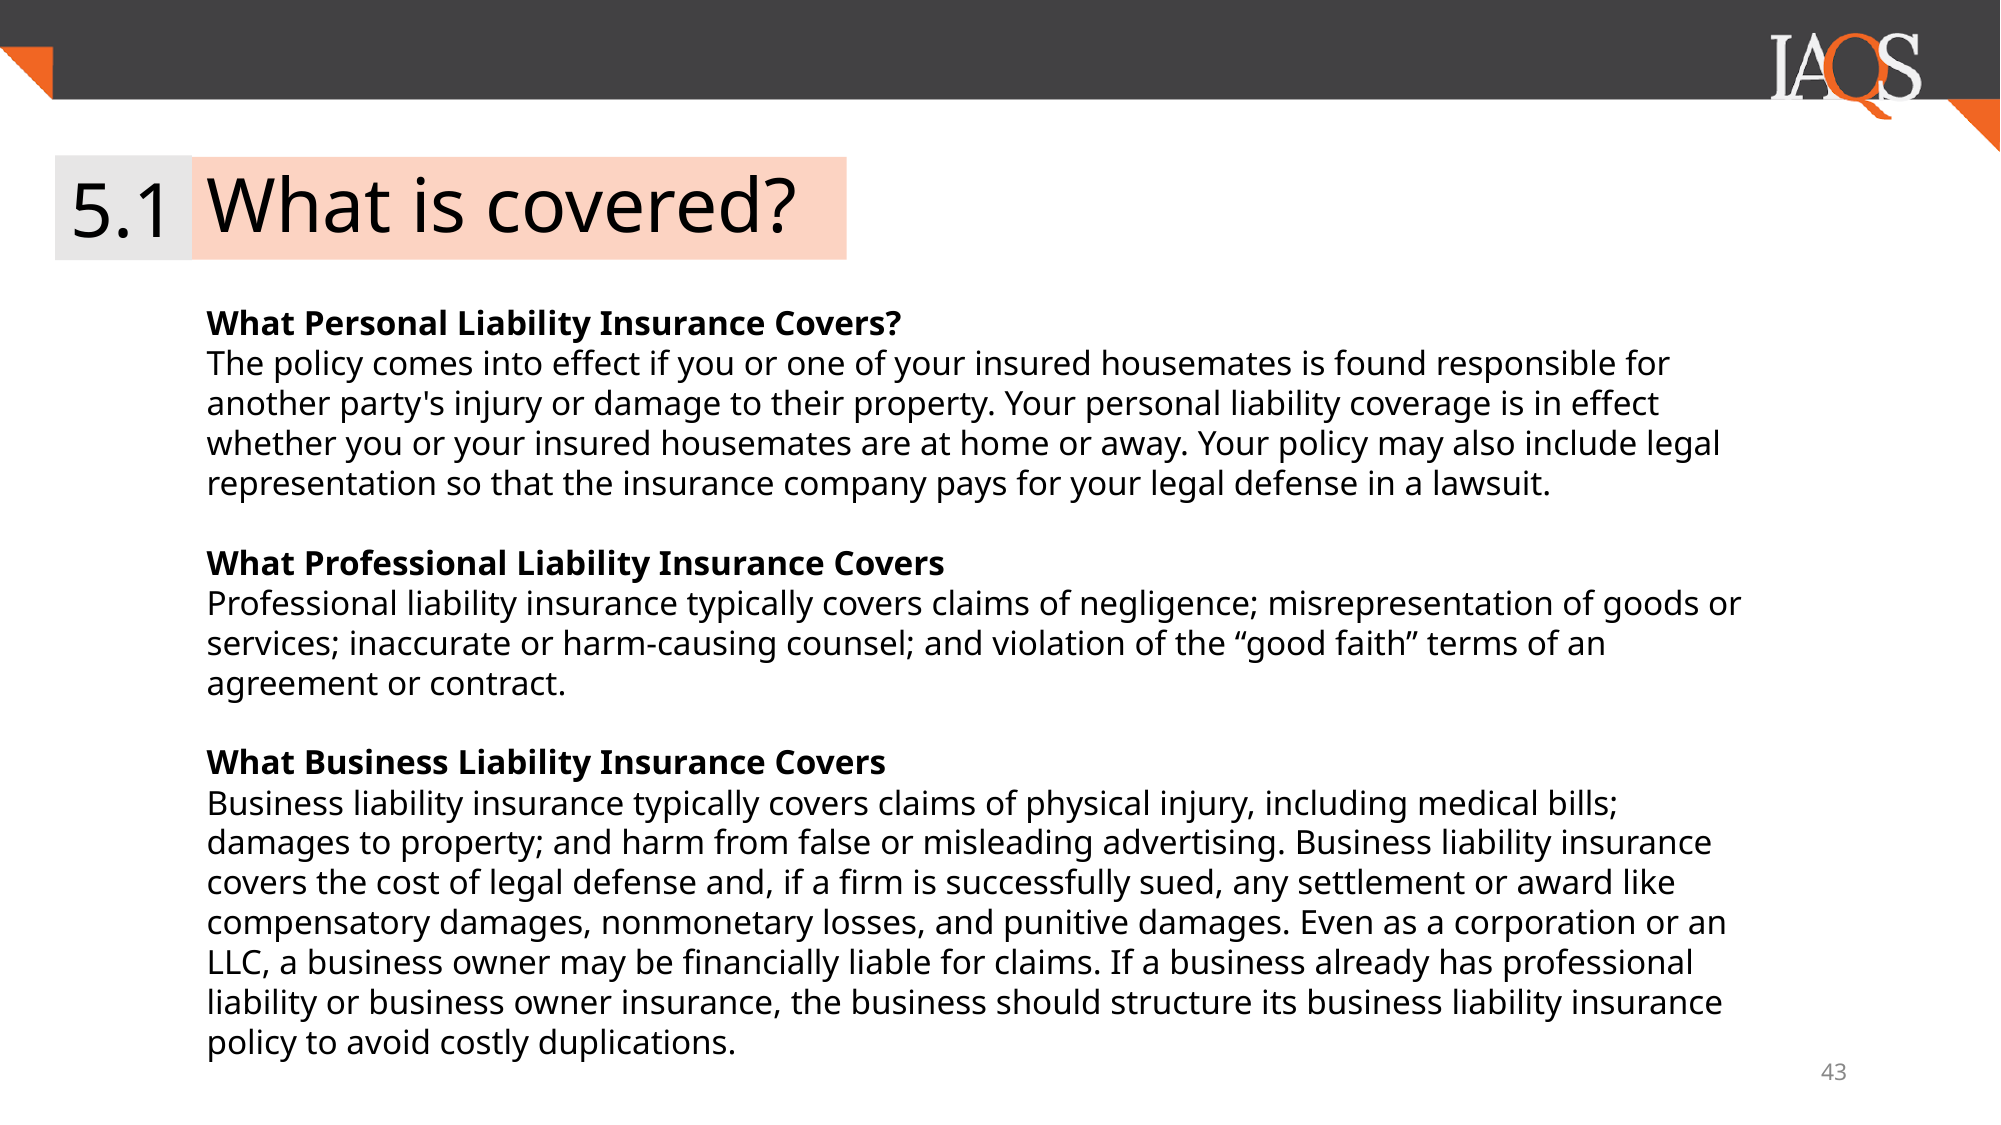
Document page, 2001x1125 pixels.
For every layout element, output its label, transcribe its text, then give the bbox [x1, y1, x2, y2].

text_box 5.1 [55, 155, 192, 261]
text_box What Personal Liability Insurance Covers? The policy comes into effect if you or one of your insured housemates is found responsible for another party's injury or damage to their property. Your personal liability coverage is in effect whether you or your insured housemates are at home or away. Your policy may also include legal representation so that the insurance company pays for your legal defense in a lawsuit. What Professional Liability Insurance Covers Professional liability insurance typically covers claims of negligence; misrepresentation of goods or services; inaccurate or harm-causing counsel; and violation of the “good faith” terms of an agreement or contract. What Business Liability Insurance Covers Business liability insurance typically covers claims of physical injury, including medical bills; damages to property; and harm from false or misleading advertising. Business liability insurance covers the cost of legal defense and, if a firm is successfully sued, any settlement or award like compensatory damages, nonmonetary losses, and punitive damages. Even as a corporation or an LLC, a business owner may be financially liable for claims. If a business already has professional liability or business owner insurance, the business should structure its business liability insurance policy to avoid costly duplications. [191, 295, 1764, 1125]
slide_number ‹#› [1764, 1042, 1863, 1103]
title What is covered? [192, 156, 847, 260]
picture [0, 0, 2000, 152]
